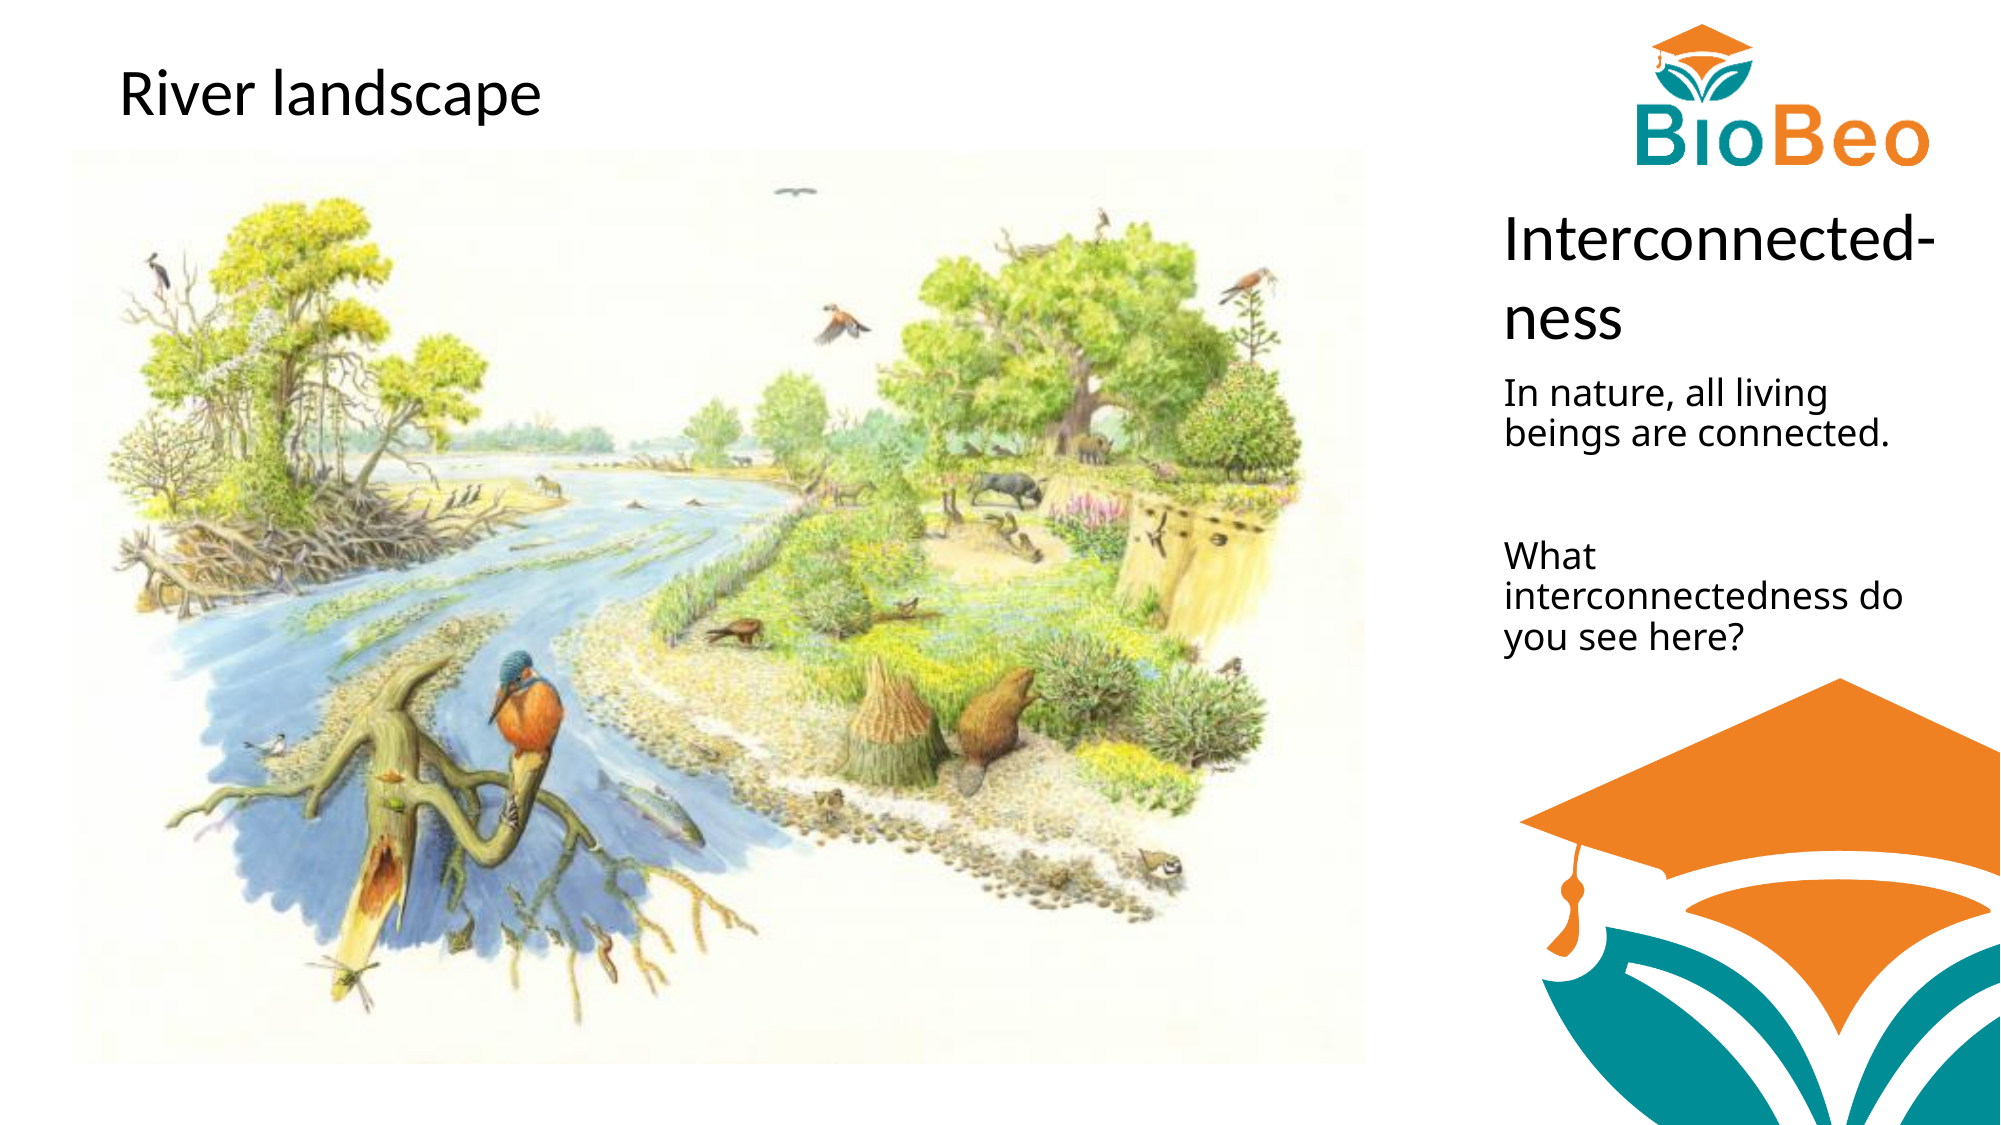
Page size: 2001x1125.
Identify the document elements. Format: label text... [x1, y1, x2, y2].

picture [1635, 22, 1931, 168]
list Interconnected-ness [1488, 185, 1962, 361]
text_box River landscape [104, 41, 1199, 149]
picture [1478, 618, 2000, 1125]
subtitle In nature, all living beings are connected. What interconnectedness do you see here? [1488, 366, 1935, 765]
picture [72, 149, 1365, 1064]
